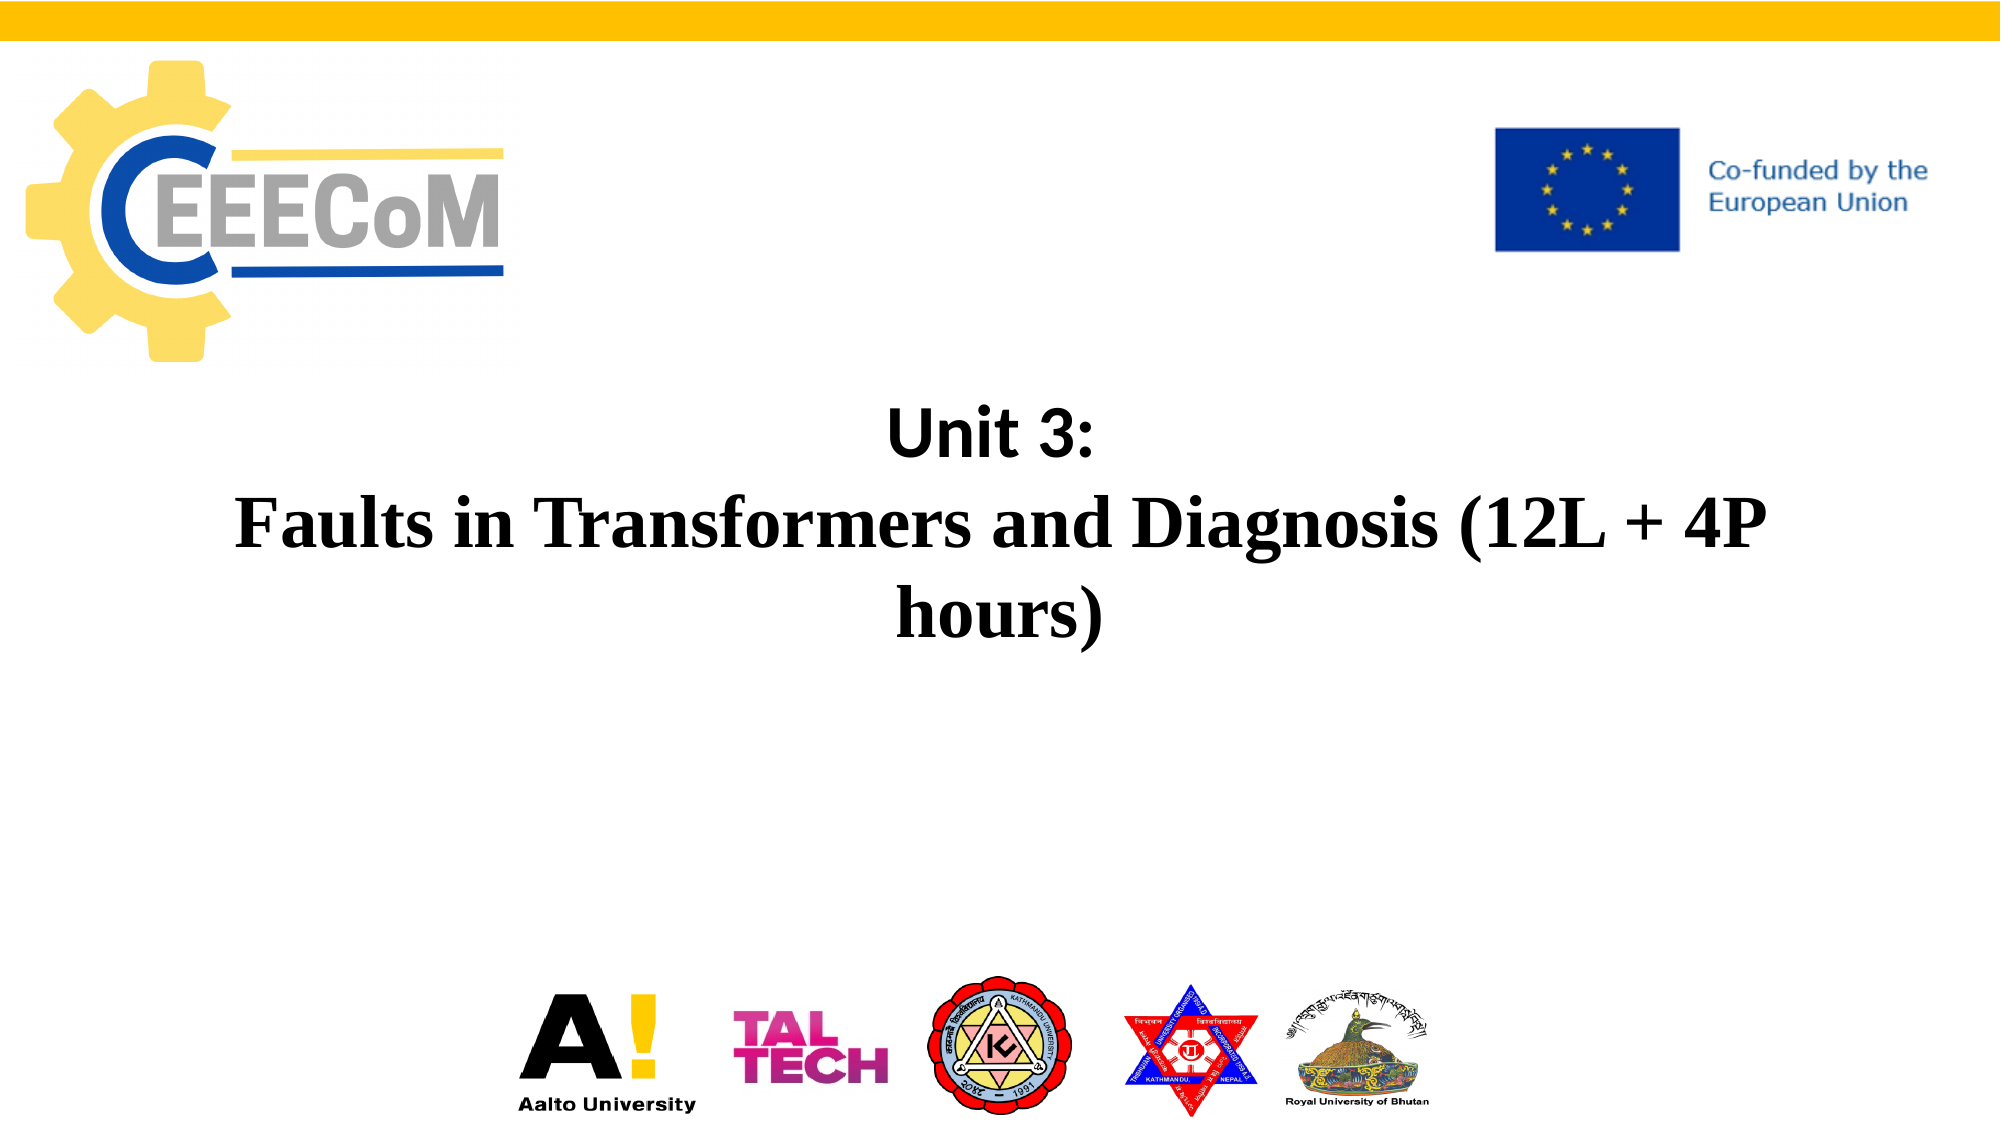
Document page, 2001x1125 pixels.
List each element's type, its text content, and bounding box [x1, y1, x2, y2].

picture [1487, 107, 1963, 267]
picture [511, 976, 1434, 1124]
title Unit 3: Faults in Transformers and Diagnosis (12L + 4P hours) [112, 337, 1888, 788]
picture [16, 47, 525, 377]
